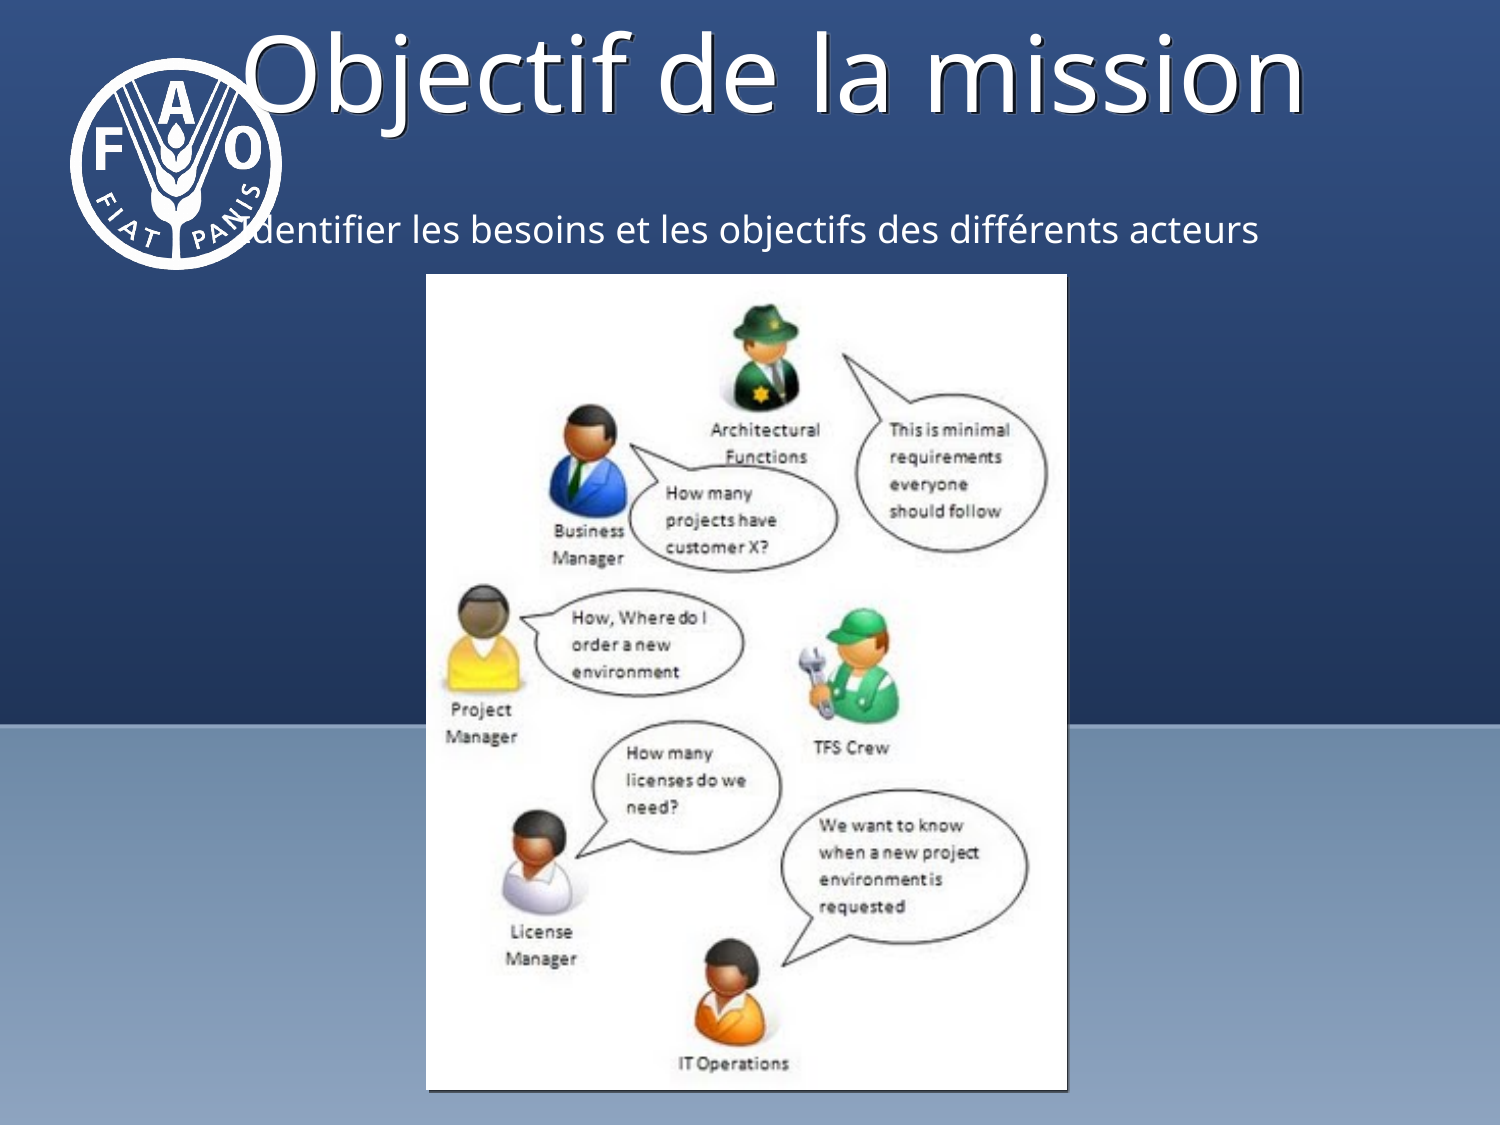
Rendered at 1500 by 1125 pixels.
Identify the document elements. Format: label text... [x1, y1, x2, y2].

title Objectif de la mission [116, 0, 1433, 188]
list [425, 274, 1067, 1091]
text_box Identifier les besoins et les objectifs des différents acteurs [222, 199, 1278, 259]
